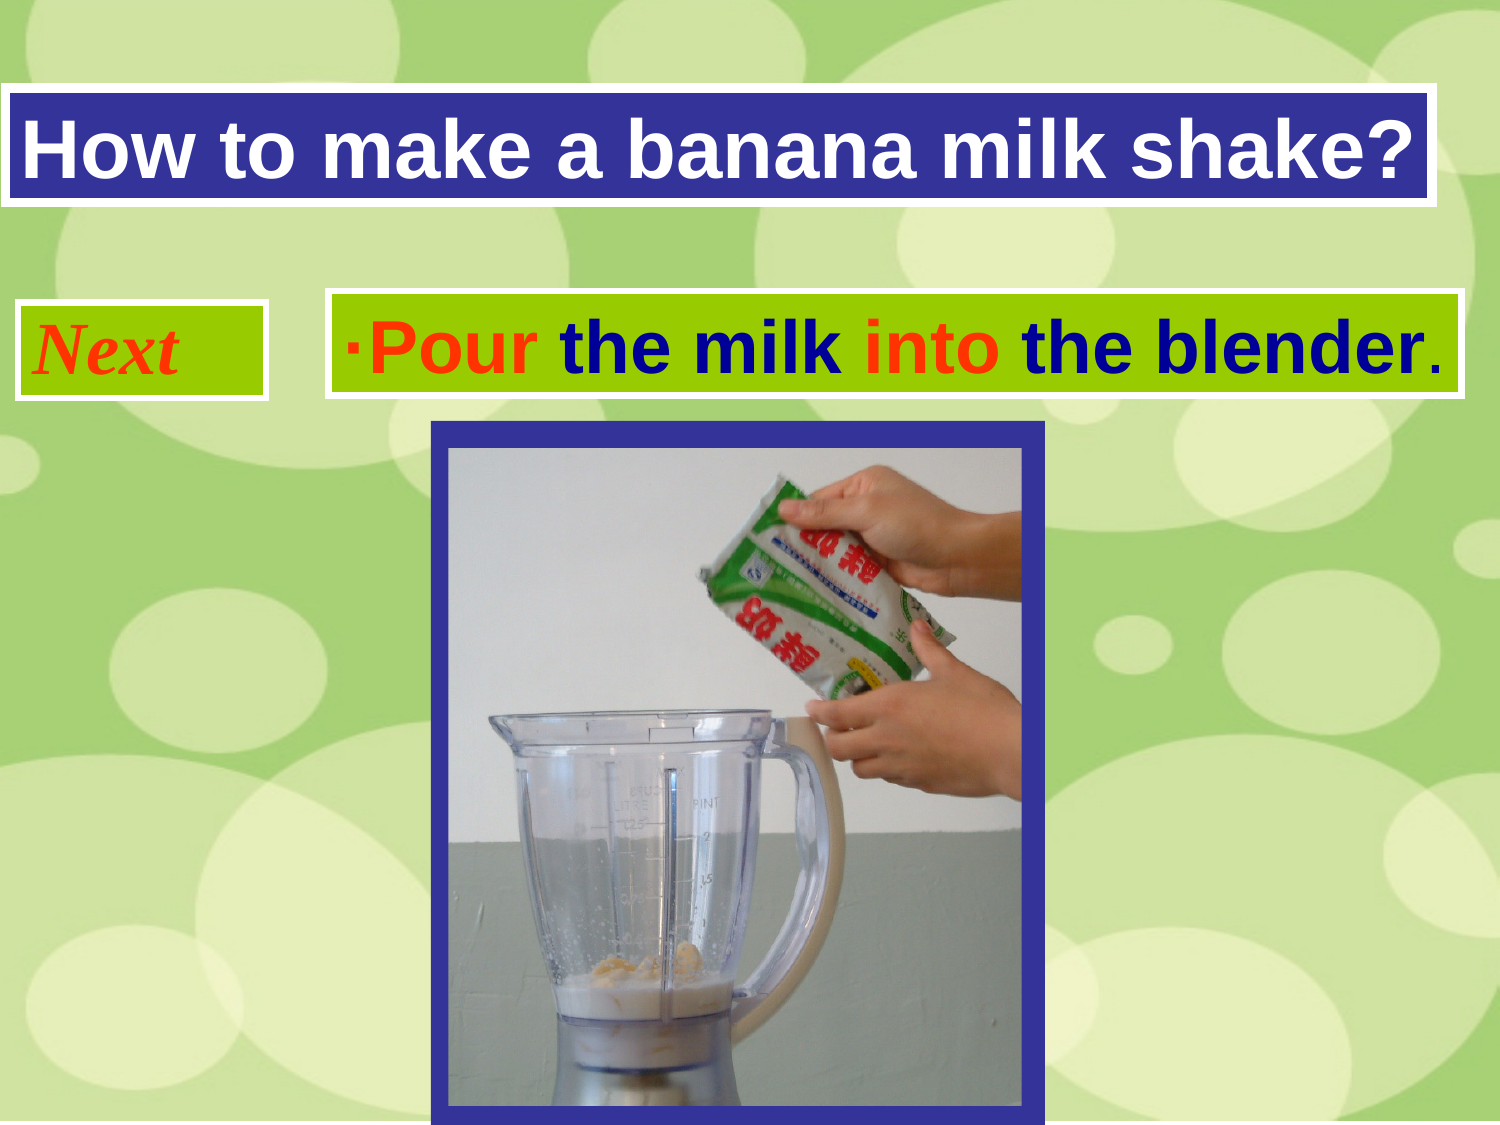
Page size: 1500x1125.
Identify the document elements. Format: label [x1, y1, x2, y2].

text_box [430, 420, 1046, 1125]
picture [0, 0, 1500, 1122]
